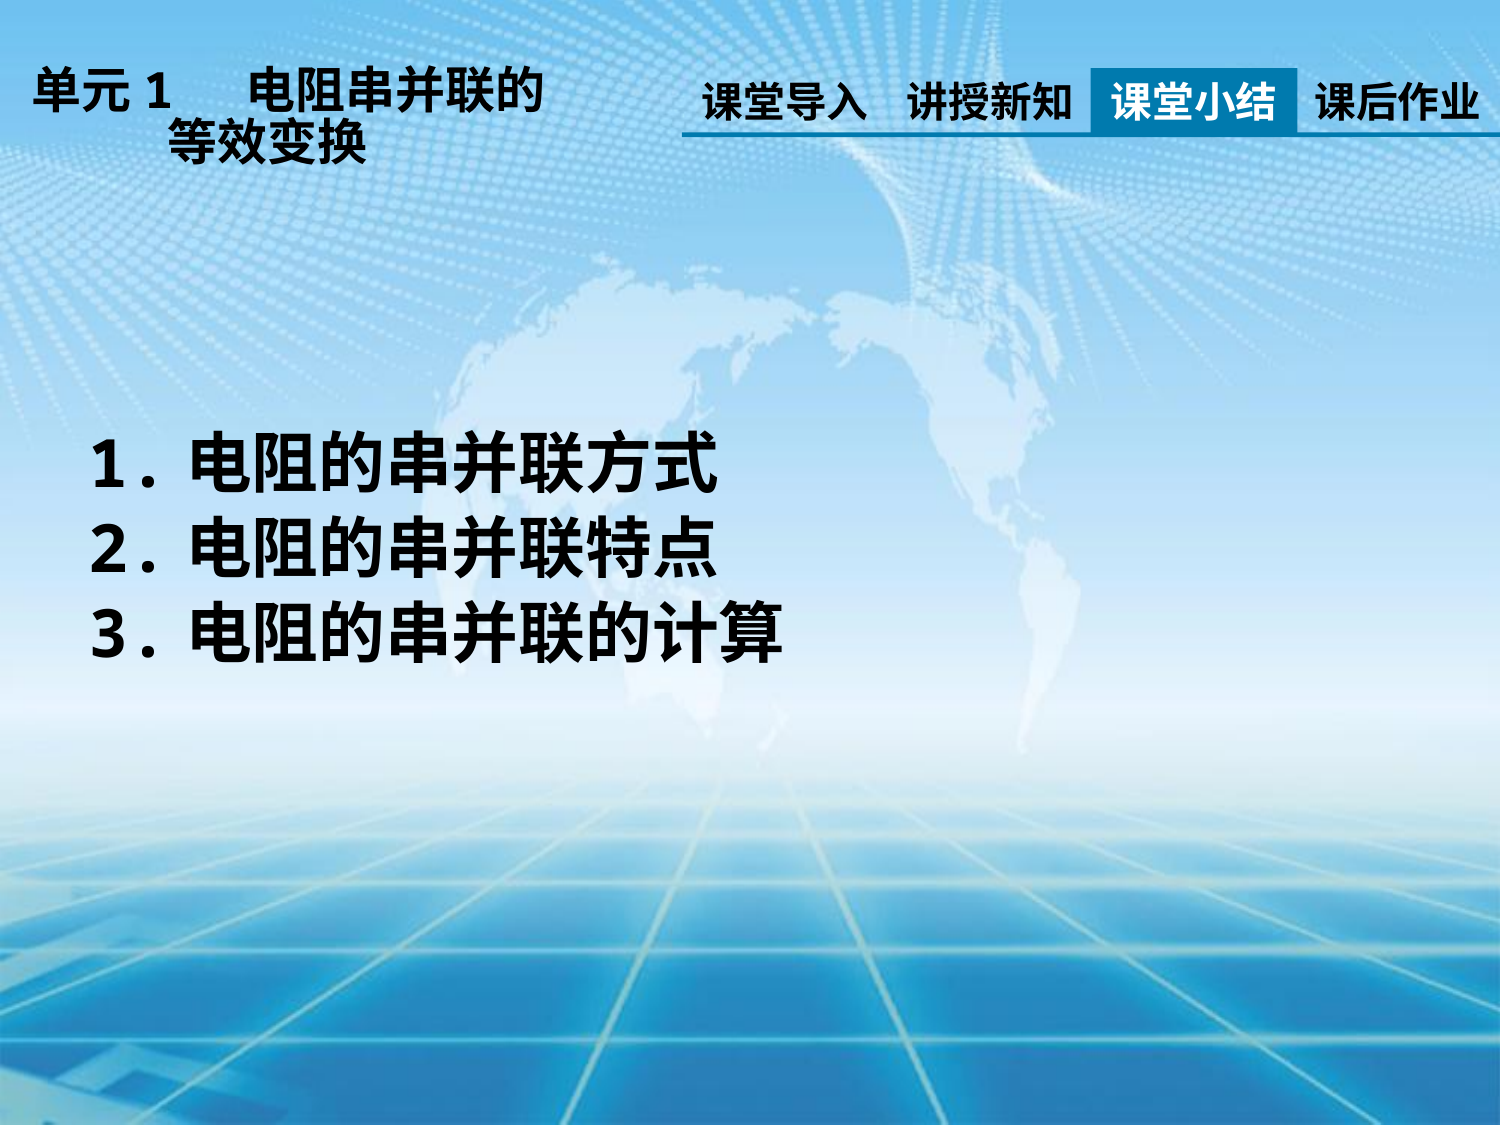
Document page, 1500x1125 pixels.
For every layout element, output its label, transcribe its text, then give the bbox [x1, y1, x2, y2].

picture [0, 0, 1500, 1125]
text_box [16, 59, 1500, 180]
text_box 1.电阻的串并联方式 2.电阻的串并联特点 3.电阻的串并联的计算 [73, 422, 1428, 816]
